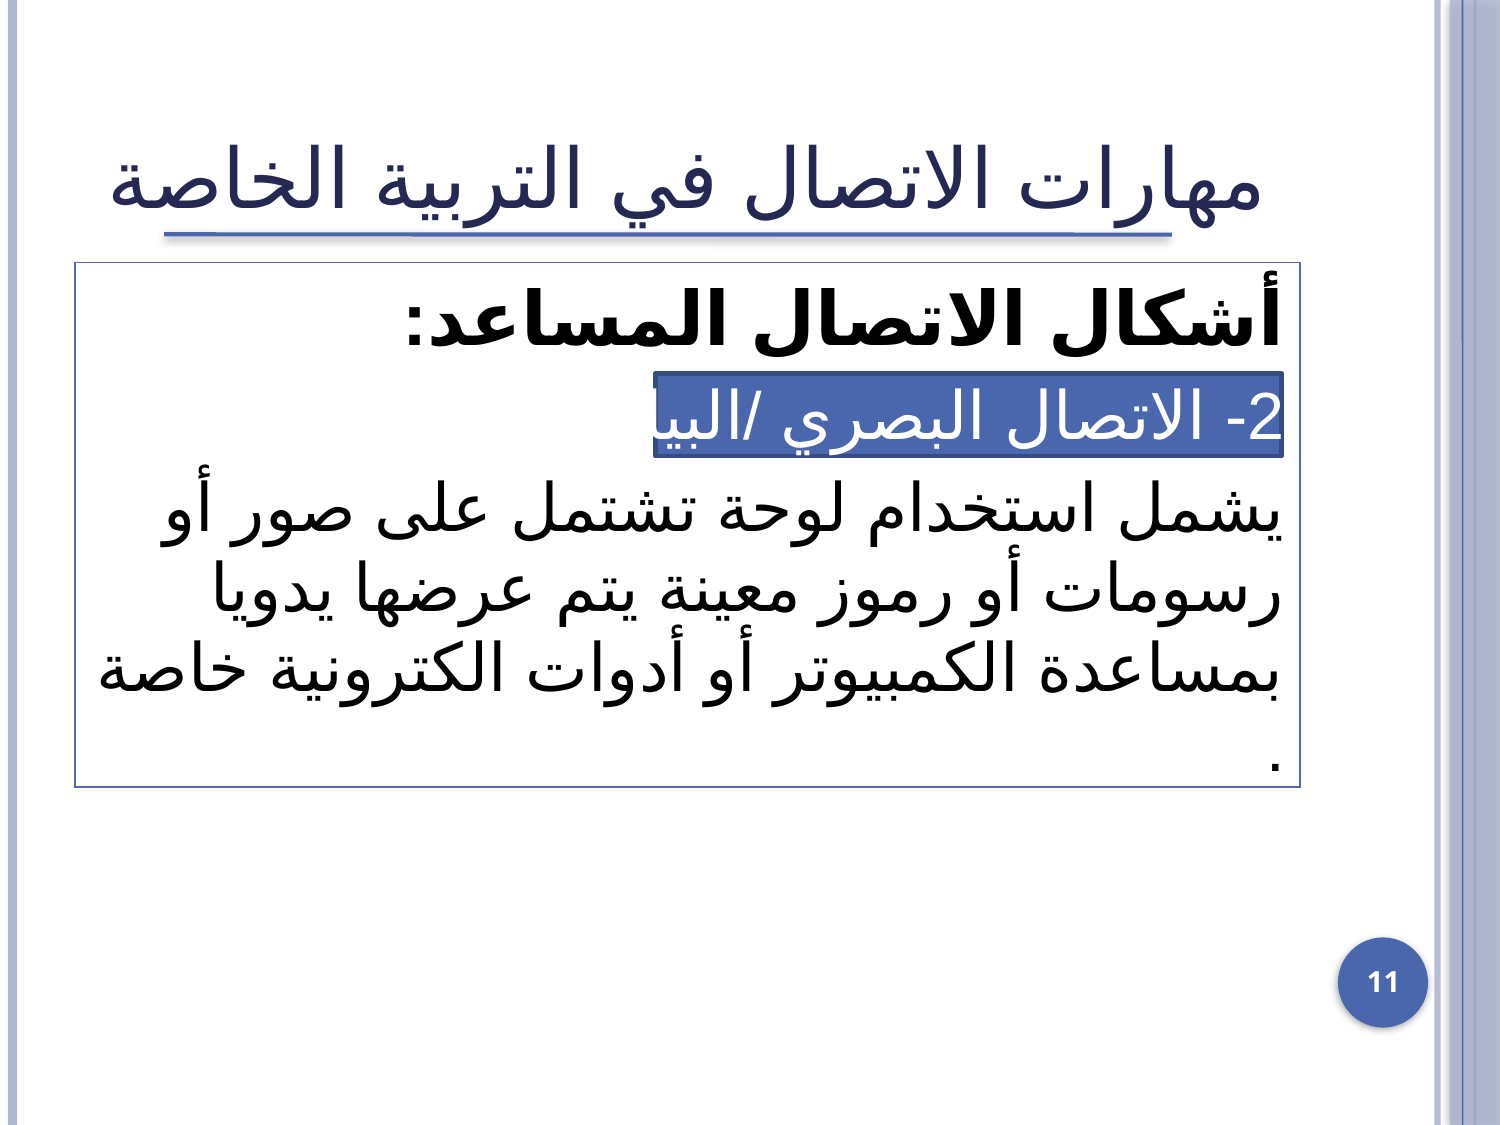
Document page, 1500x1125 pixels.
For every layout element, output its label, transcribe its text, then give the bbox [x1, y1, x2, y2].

slide_number 11 [1333, 940, 1434, 1026]
list أشكال الاتصال المساعد: 2- الاتصال البصري /البياني: يشمل استخدام لوحة تشتمل على صور أو رسومات أو رموز معينة يتم عرضها يدويا بمساعدة الكمبيوتر أو أدوات الكترونية خاصة . [74, 262, 1301, 788]
title مهارات الاتصال في التربية الخاصة [75, 45, 1300, 233]
